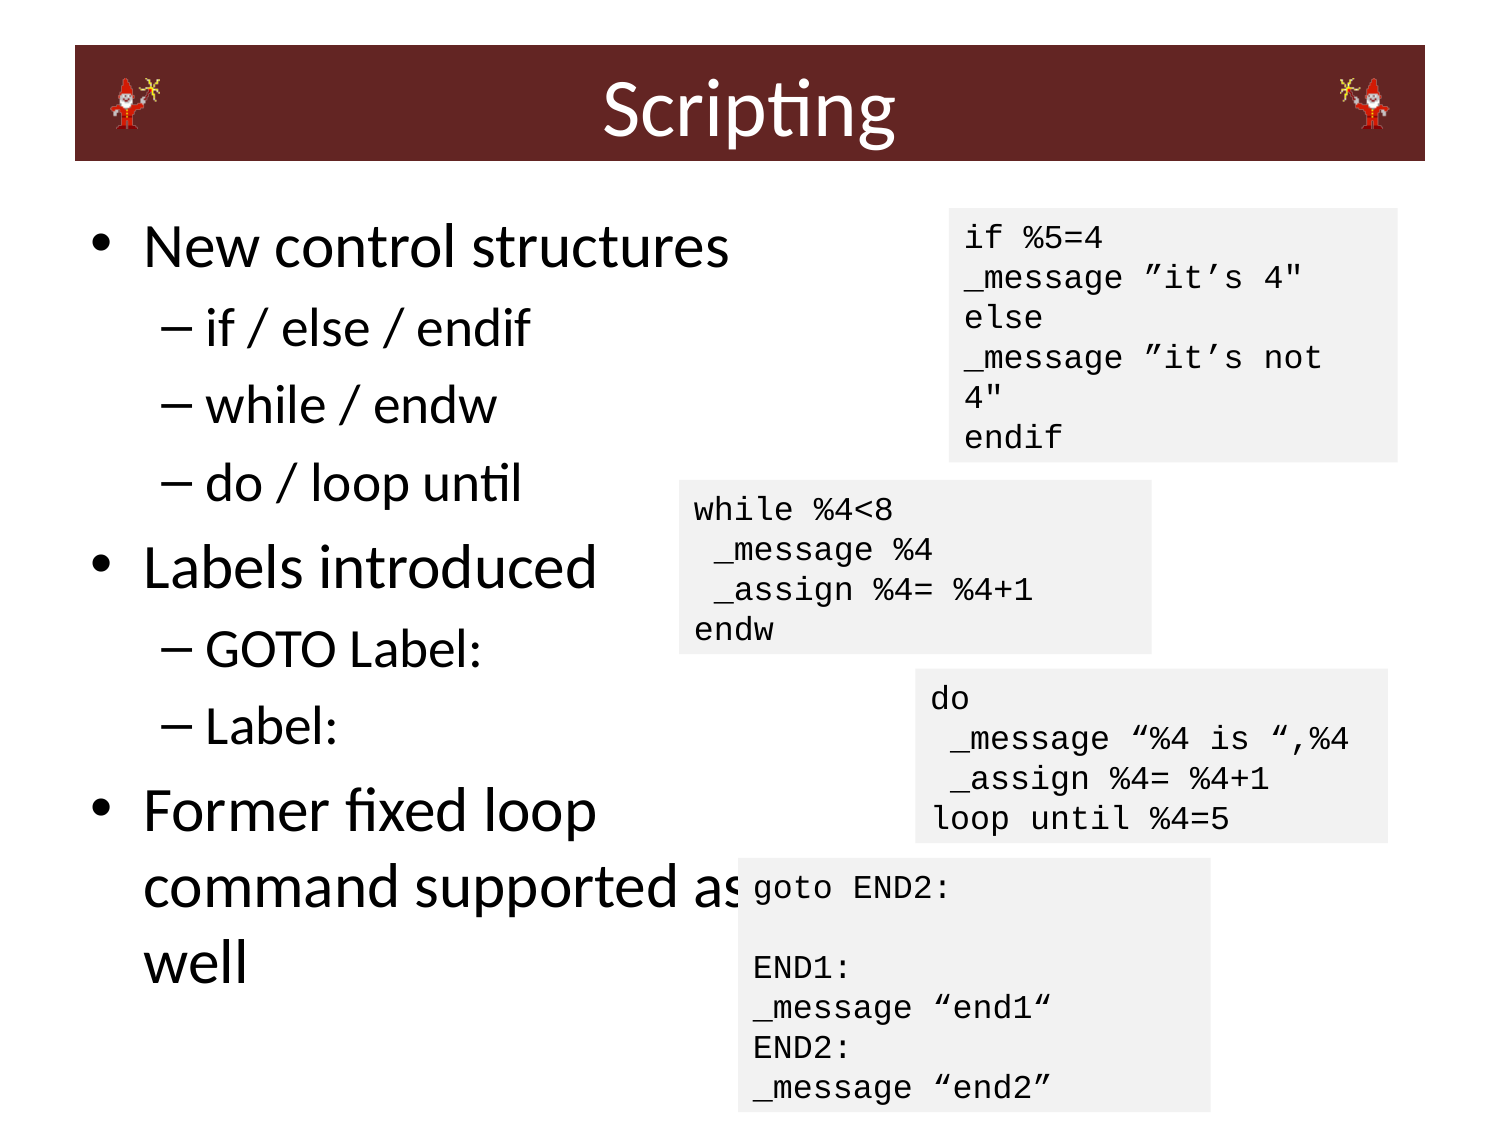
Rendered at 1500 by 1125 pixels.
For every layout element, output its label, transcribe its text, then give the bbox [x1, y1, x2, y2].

text_box while %4<8 _message %4 _assign %4= %4+1 endw [679, 479, 1152, 655]
text_box do _message “%4 is “,%4 _assign %4= %4+1 loop until %4=5 [915, 668, 1388, 844]
picture [1340, 77, 1391, 129]
text_box if %5=4 _message ”it’s 4" else _message ”it’s not 4" endif [948, 208, 1398, 463]
text_box goto END2: END1: _message “end1“ END2: _message “end2” [738, 857, 1211, 1113]
title Scripting [75, 45, 1425, 161]
list New control structures if / else / endif while / endw do / loop until Labels introduced GOTO Label: Label: Former fixed loop command supported as well [75, 196, 798, 1005]
picture [109, 77, 160, 129]
